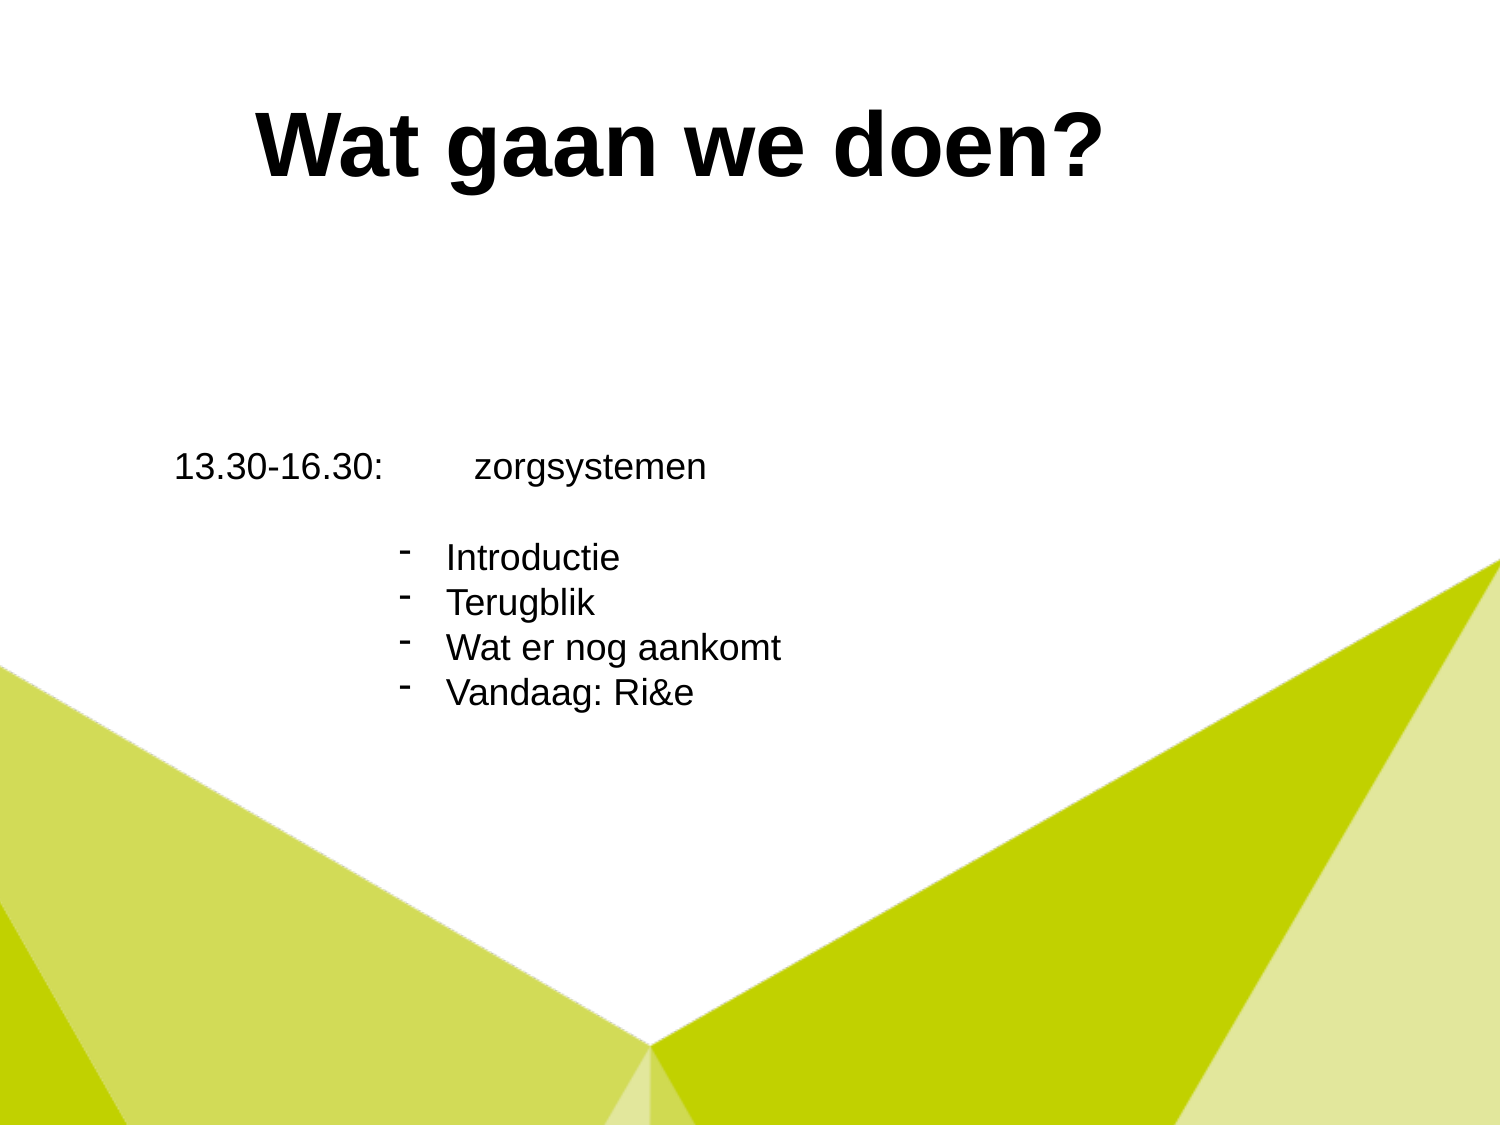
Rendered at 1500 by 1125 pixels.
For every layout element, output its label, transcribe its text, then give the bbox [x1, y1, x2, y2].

text_box Wat gaan we doen? [65, 77, 1297, 202]
text_box 13.30-16.30: zorgsystemen Introductie Terugblik Wat er nog aankomt Vandaag: Ri&e [159, 435, 1316, 483]
picture [0, 485, 1500, 1125]
